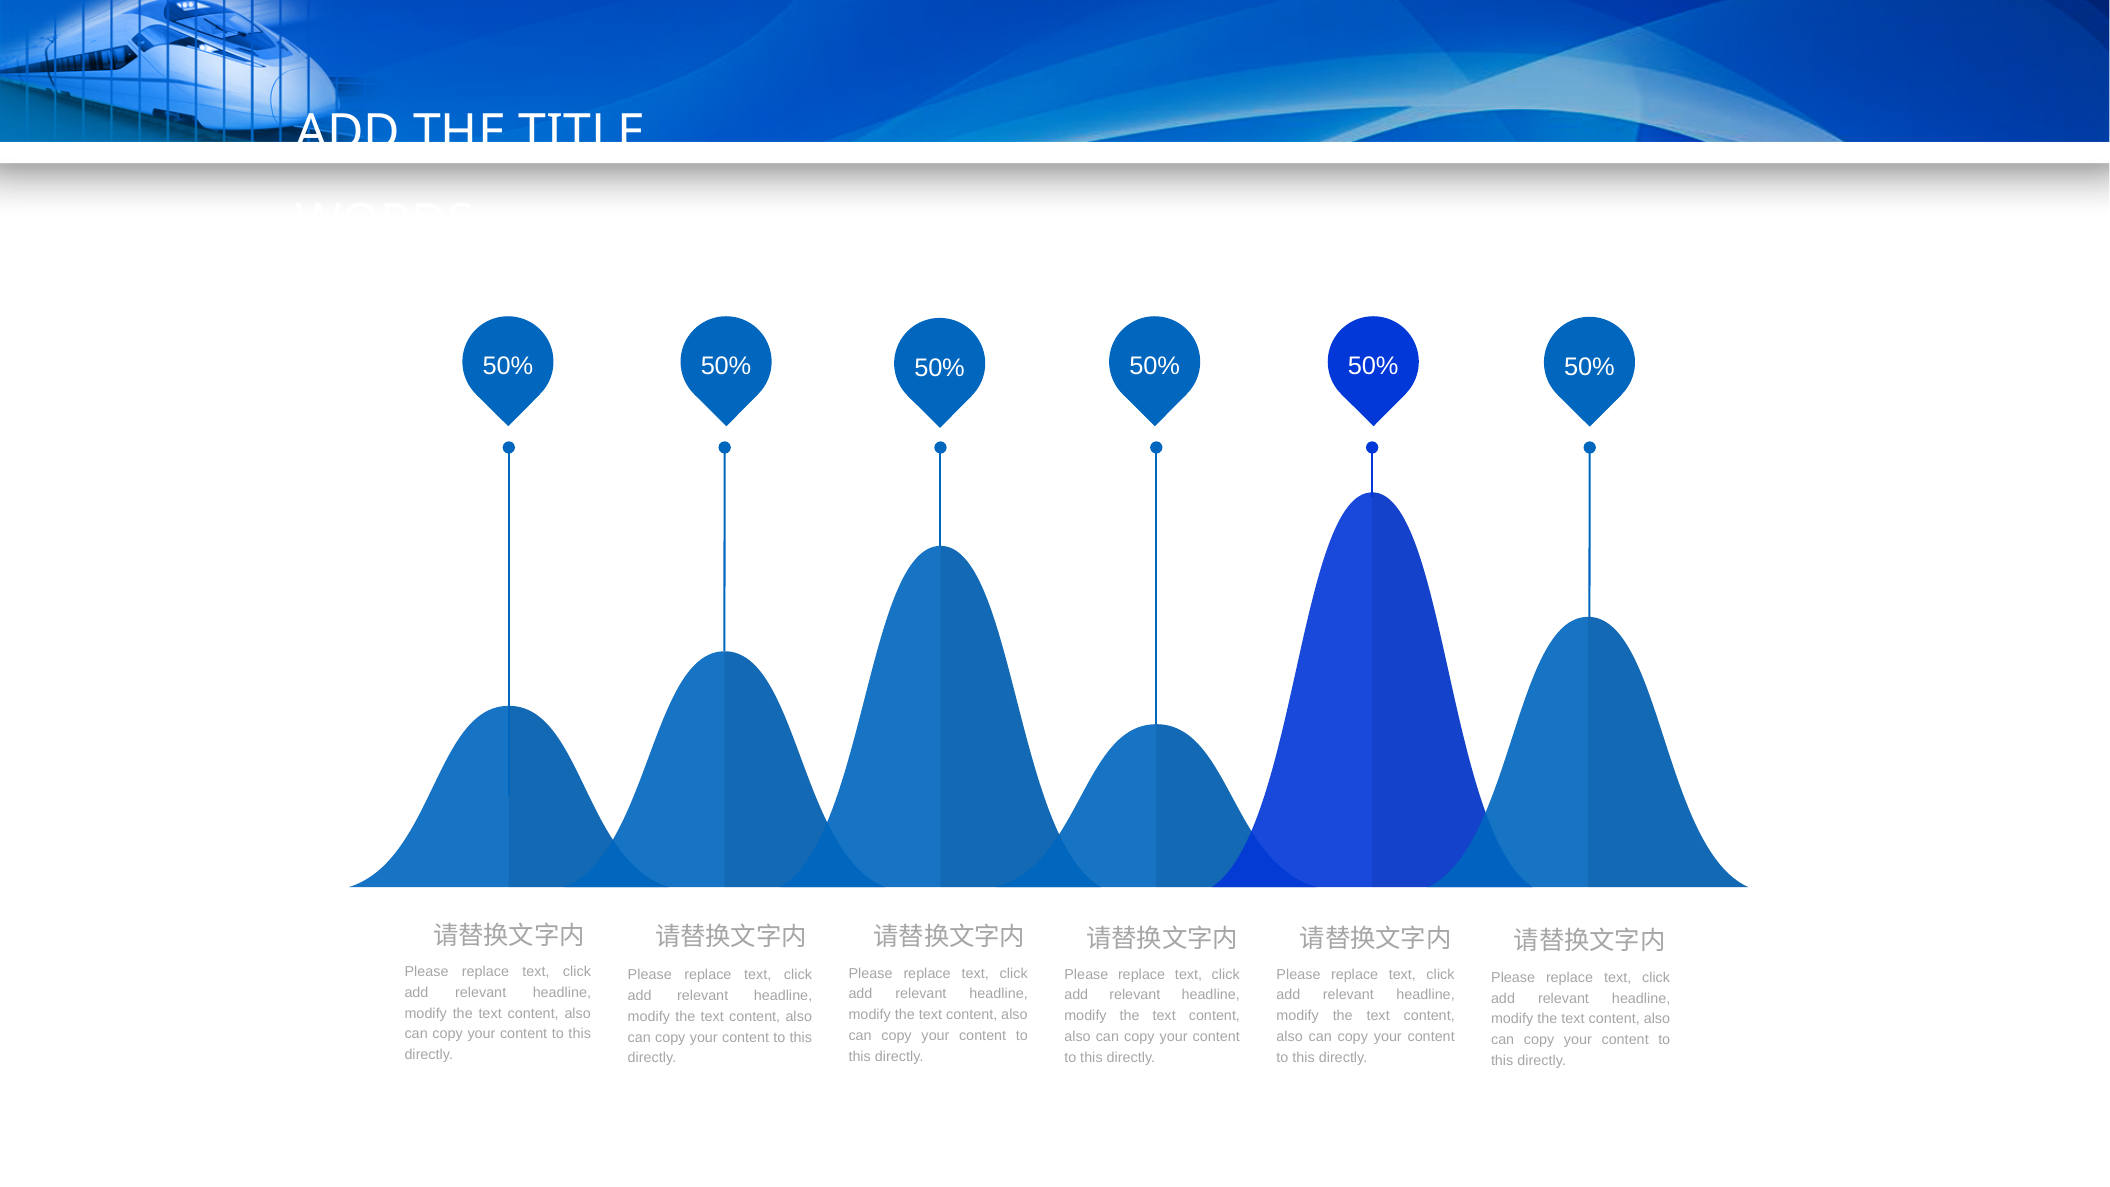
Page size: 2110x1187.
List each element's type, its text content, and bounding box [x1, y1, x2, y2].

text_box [564, 651, 780, 888]
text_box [680, 316, 772, 427]
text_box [996, 724, 1211, 888]
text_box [1109, 316, 1201, 427]
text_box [348, 705, 564, 888]
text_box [1427, 616, 1749, 888]
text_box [894, 317, 986, 428]
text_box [1543, 316, 1635, 427]
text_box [627, 914, 813, 1066]
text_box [1276, 916, 1456, 1065]
picture [0, 0, 2110, 1187]
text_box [1211, 492, 1533, 888]
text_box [1491, 917, 1671, 1068]
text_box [1327, 316, 1419, 427]
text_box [462, 316, 554, 427]
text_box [1064, 916, 1241, 1065]
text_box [848, 914, 1029, 1064]
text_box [780, 545, 1101, 888]
text_box ADD THE TITLE WORDS [280, 61, 813, 257]
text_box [404, 912, 592, 1062]
